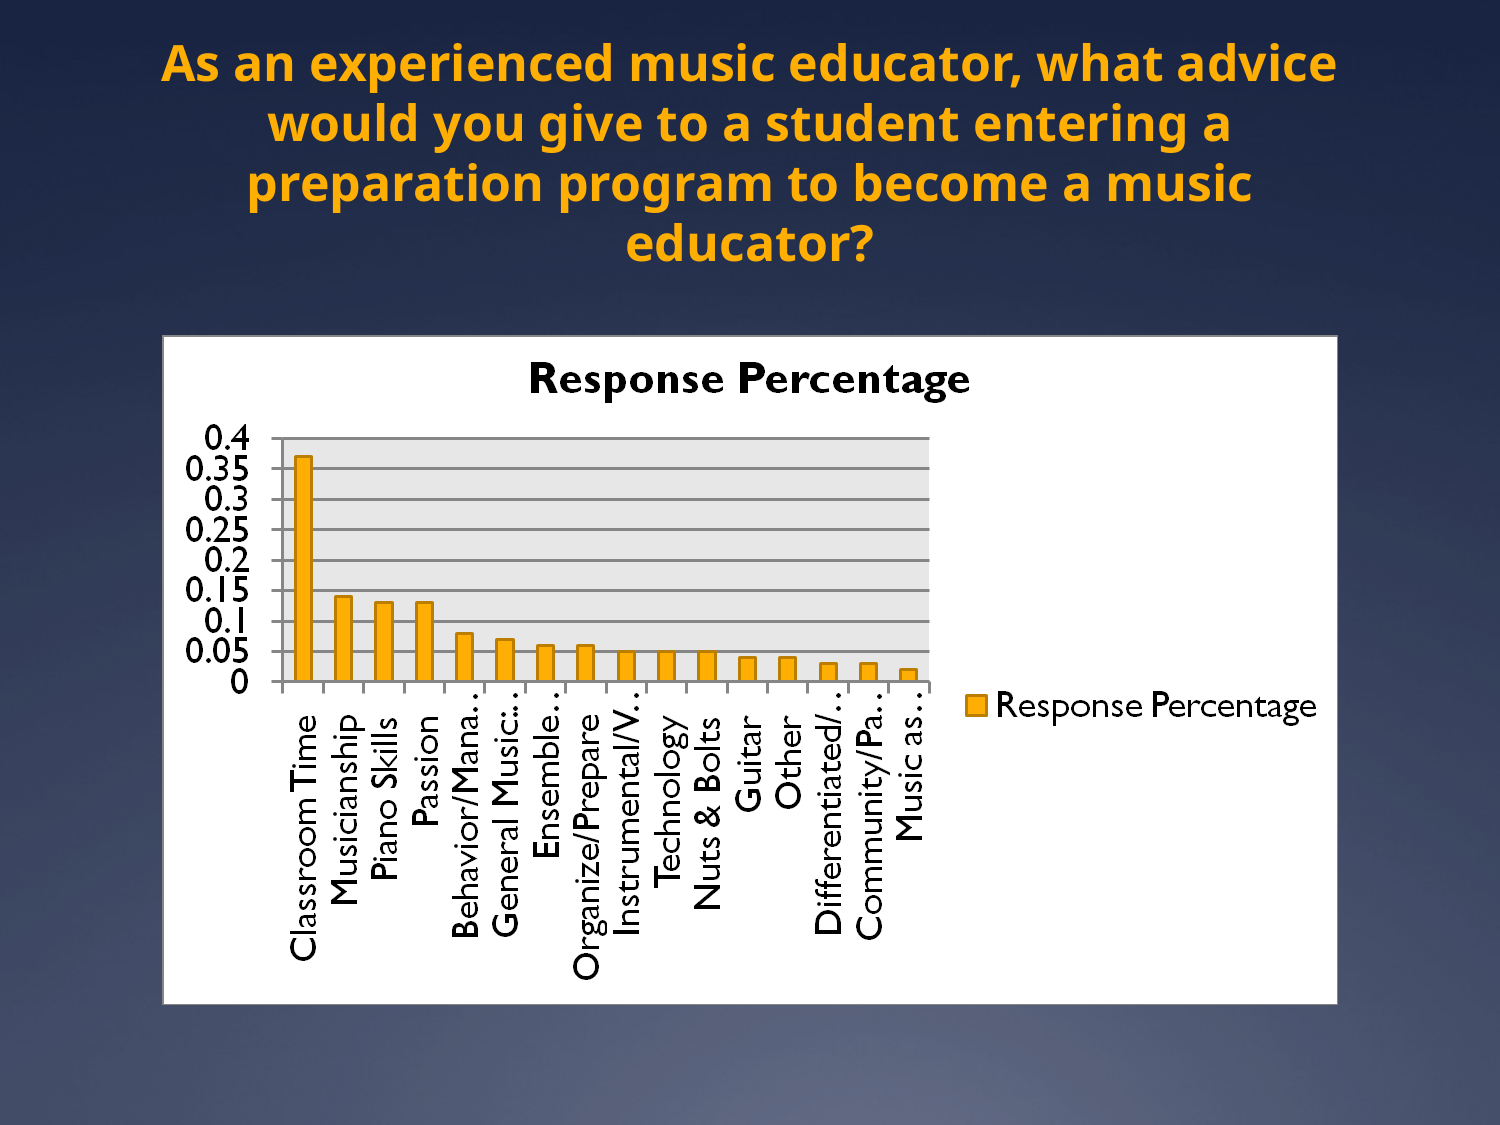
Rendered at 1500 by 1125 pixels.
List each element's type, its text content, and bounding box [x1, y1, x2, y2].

title As an experienced music educator, what advice would you give to a student entering a preparation program to become a music educator? [100, 23, 1400, 226]
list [161, 334, 1339, 1006]
